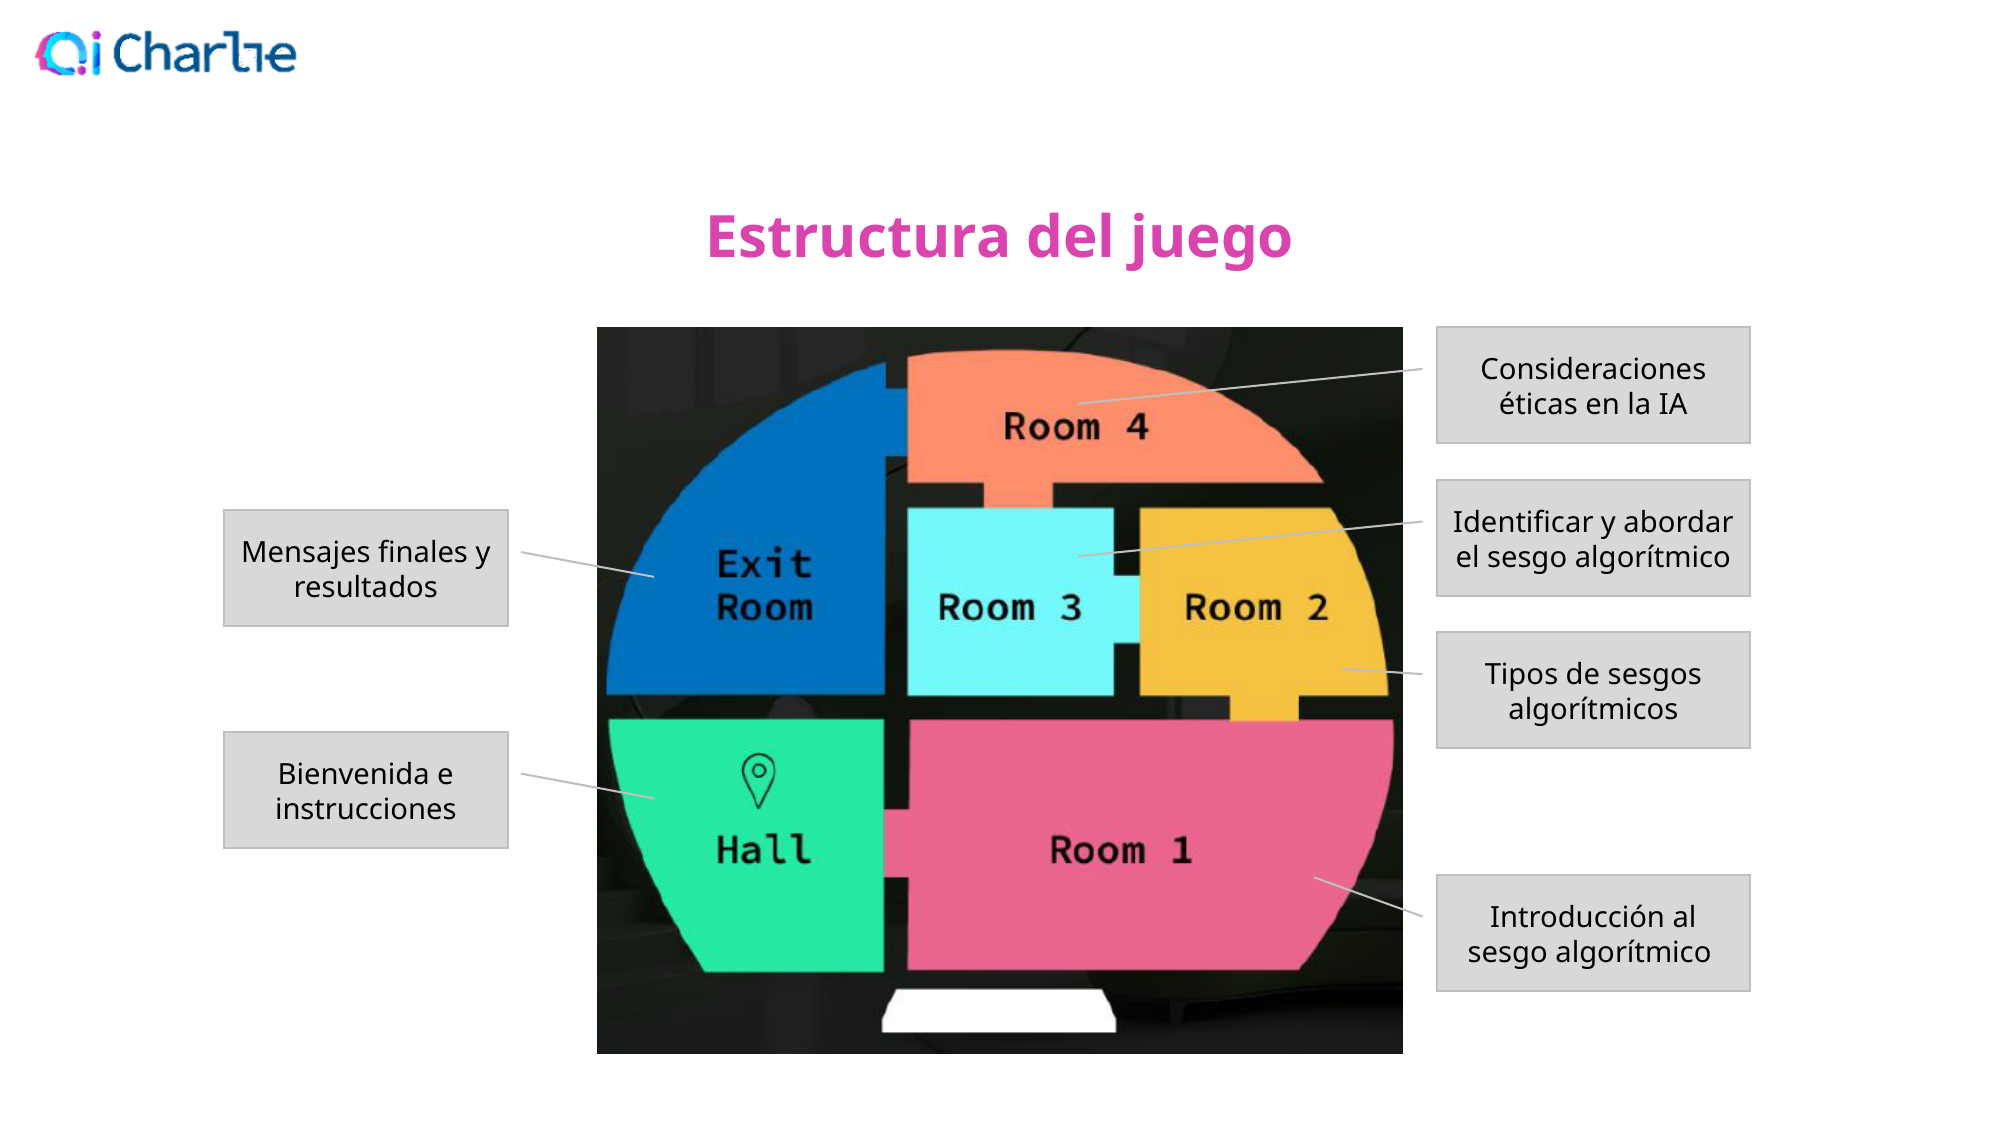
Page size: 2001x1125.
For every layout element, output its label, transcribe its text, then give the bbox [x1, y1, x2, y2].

picture [33, 28, 104, 76]
text_box Estructura del juego [0, 192, 2000, 278]
picture [107, 27, 303, 79]
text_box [223, 326, 1751, 1054]
